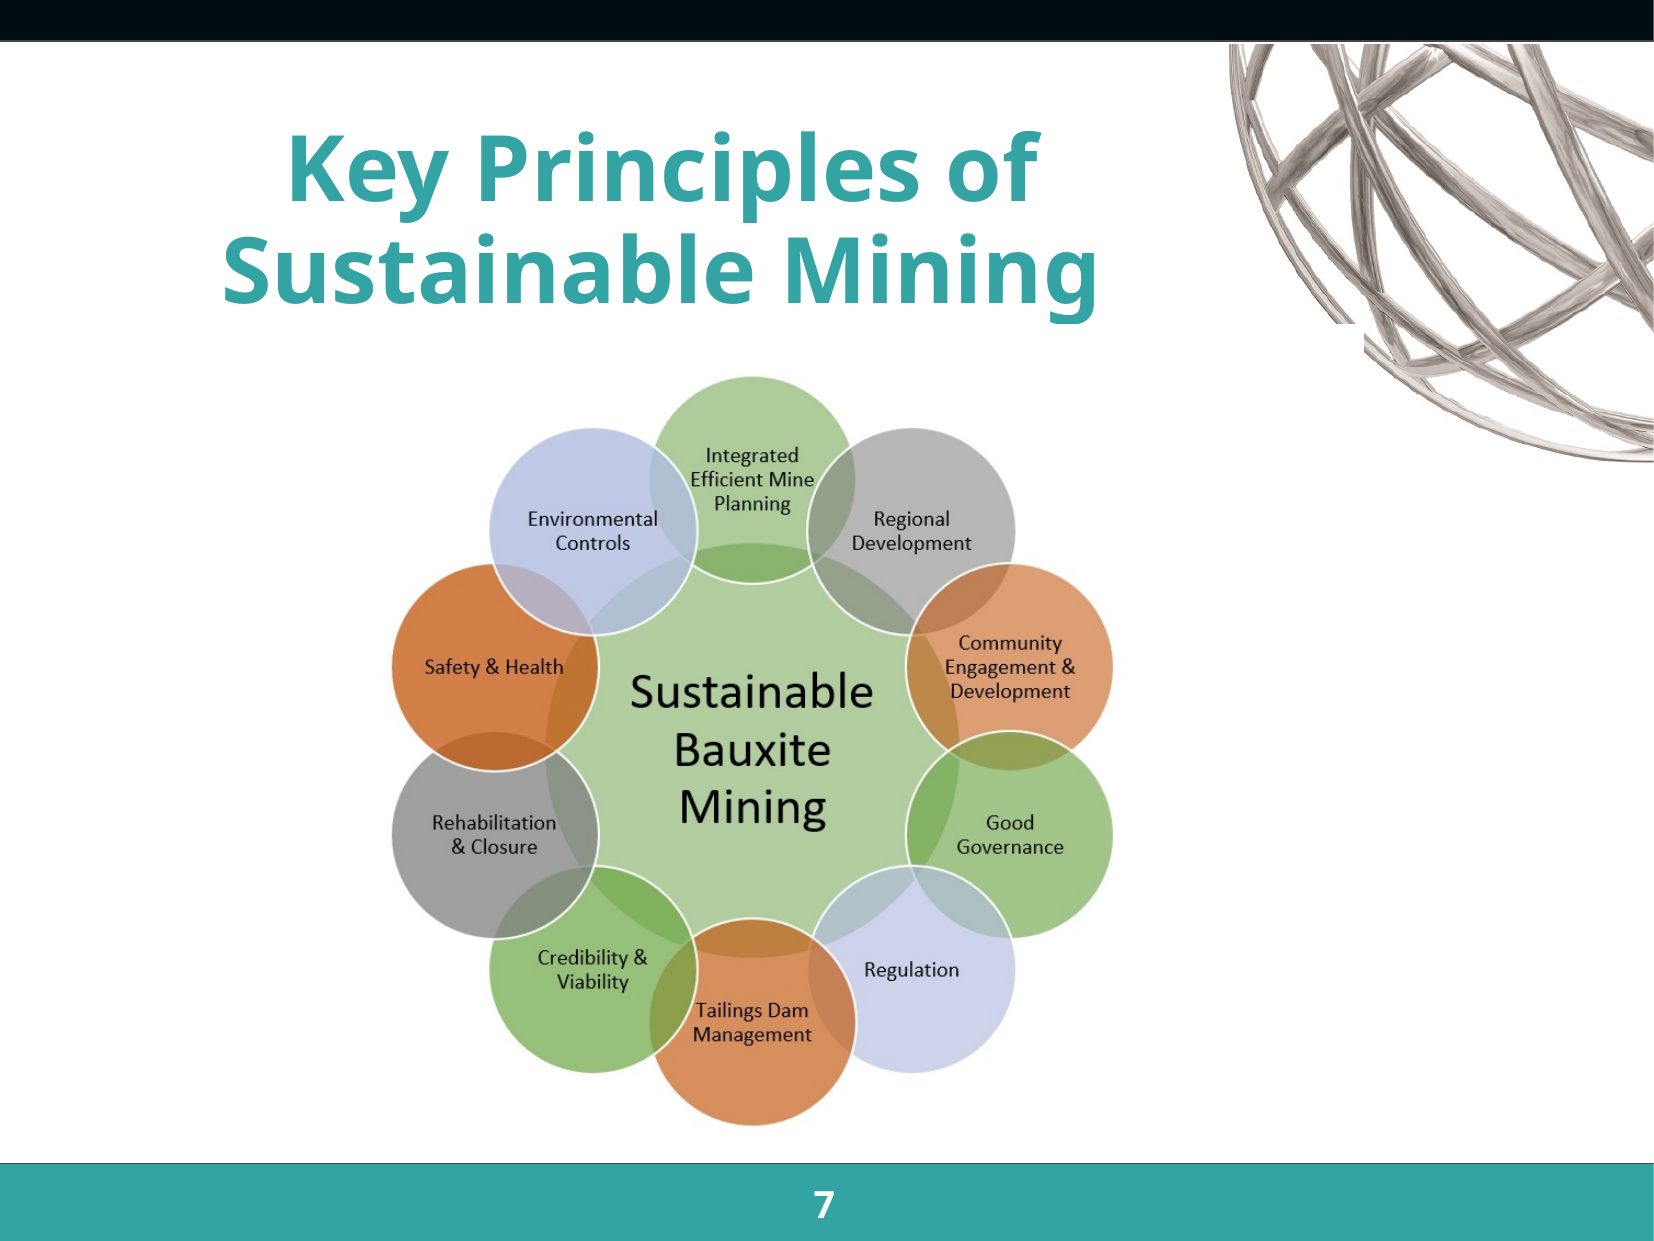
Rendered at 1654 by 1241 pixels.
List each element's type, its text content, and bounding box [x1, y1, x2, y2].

picture [164, 44, 1654, 1152]
title Key Principles of Sustainable Mining [82, 144, 1241, 299]
